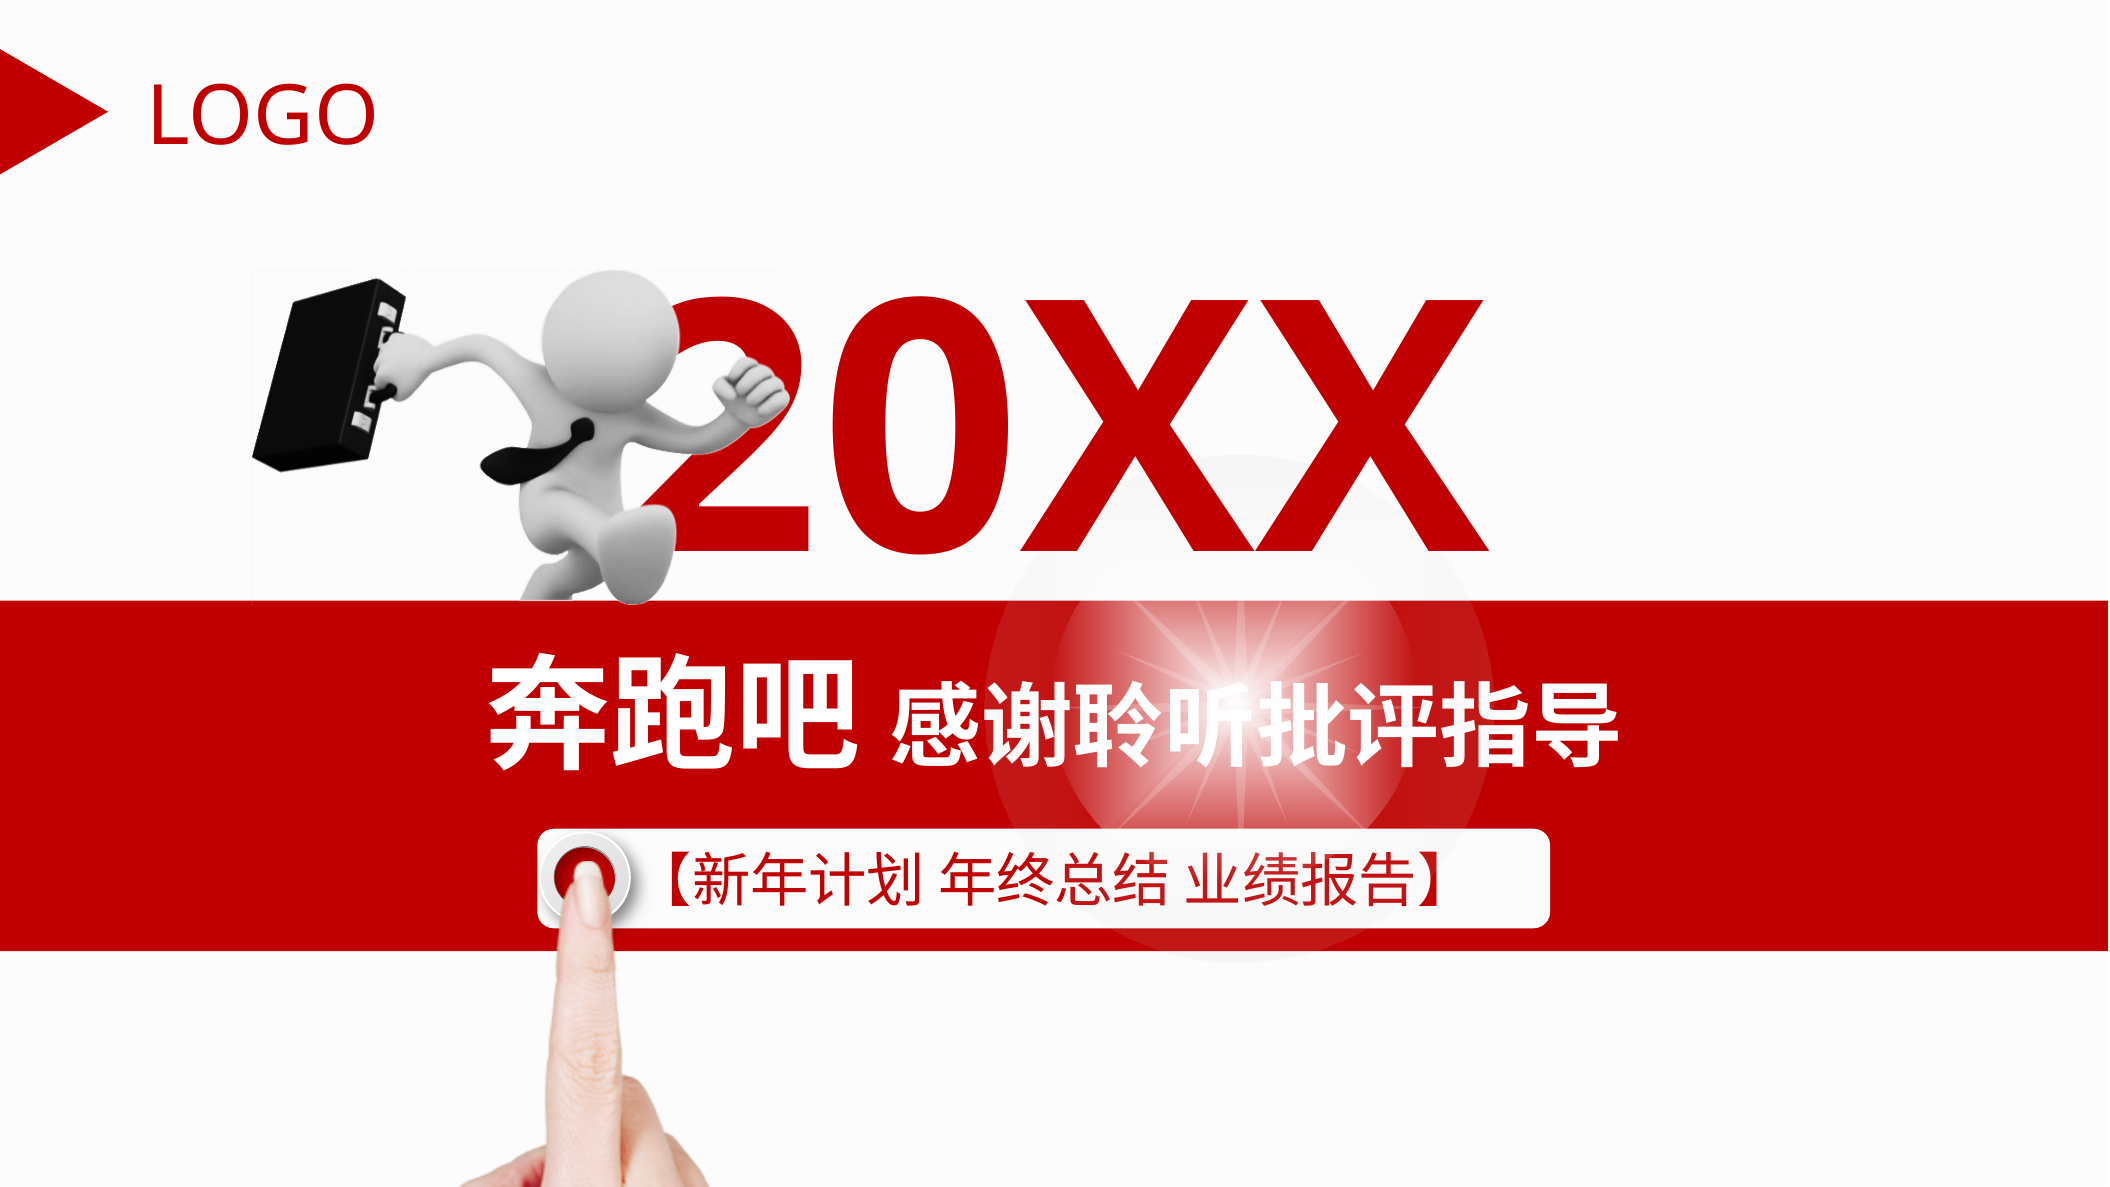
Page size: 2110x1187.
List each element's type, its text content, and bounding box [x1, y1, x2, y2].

text_box [542, 827, 984, 832]
text_box 【新年计划 年终总结 业绩报告】 [630, 832, 984, 924]
text_box [1494, 827, 1552, 930]
text_box [775, 924, 984, 930]
picture [251, 269, 790, 605]
text_box LOGO [131, 54, 395, 169]
text_box [1494, 599, 2109, 952]
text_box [984, 454, 1494, 963]
text_box 奔跑吧 感谢聆听批评指导 [1494, 627, 1639, 792]
text_box 奔跑吧 感谢聆听批评指导 [470, 627, 984, 792]
text_box 20XX [603, 199, 1506, 622]
picture [434, 861, 775, 1187]
text_box [0, 599, 984, 952]
text_box [0, 47, 111, 176]
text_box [539, 832, 630, 861]
